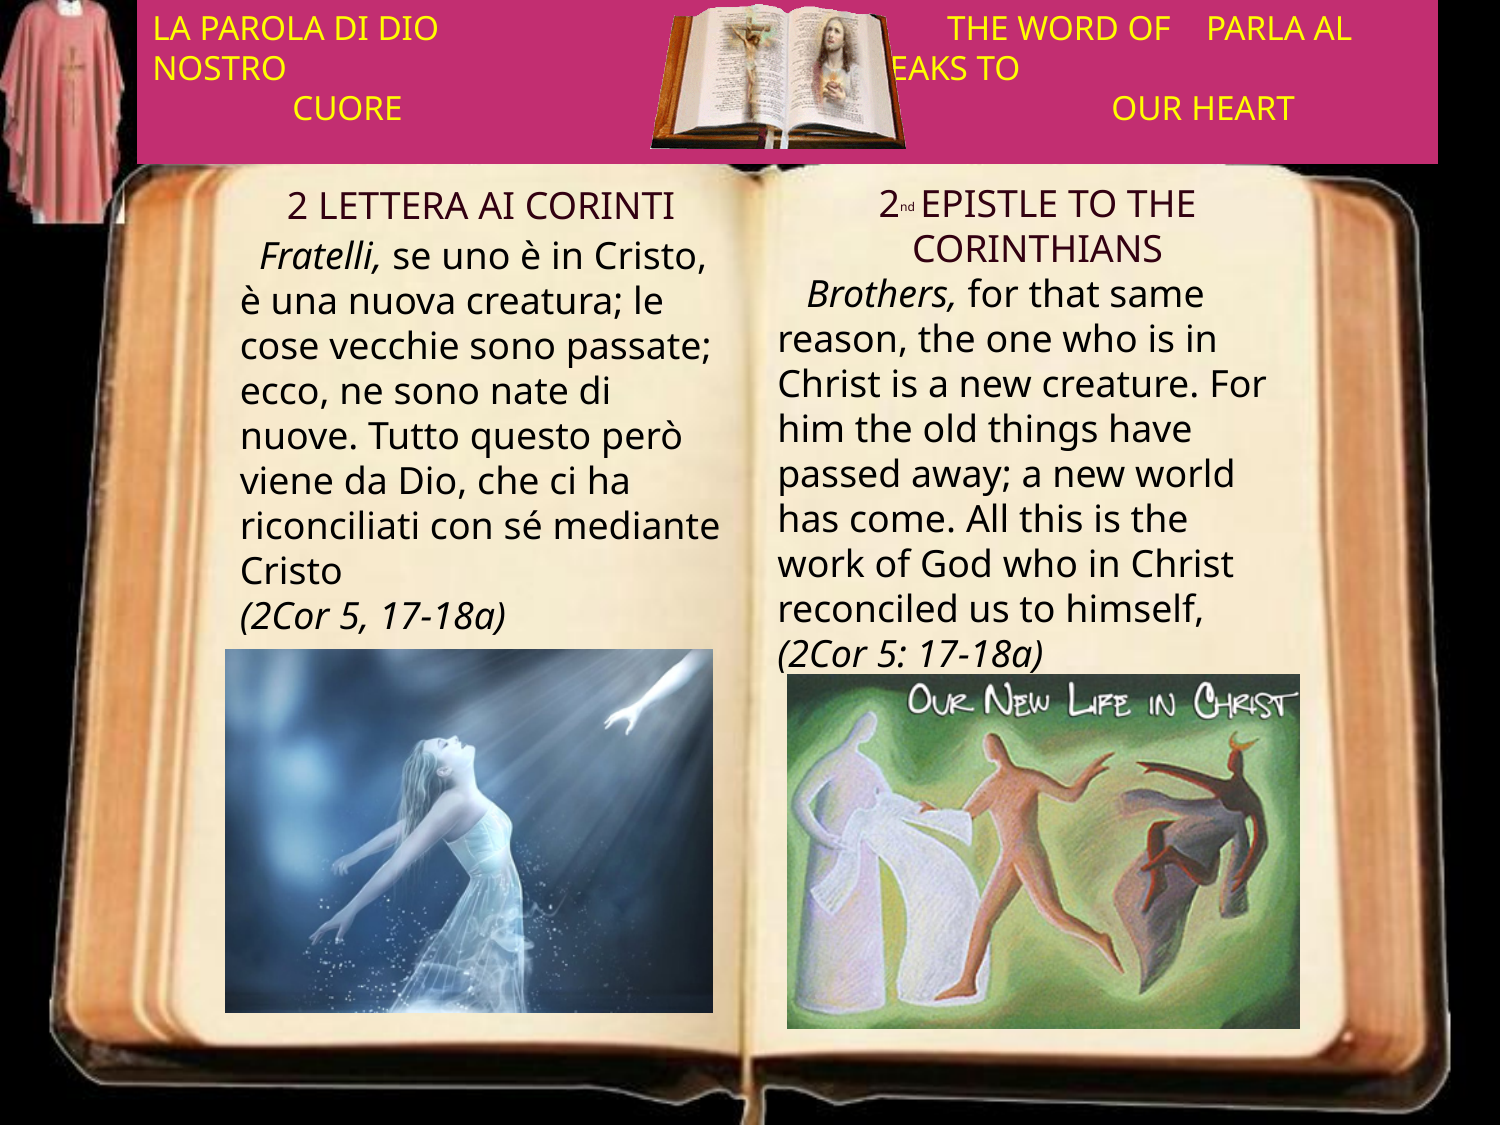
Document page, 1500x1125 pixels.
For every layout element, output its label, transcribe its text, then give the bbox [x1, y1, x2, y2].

text_box LA PAROLA DI DIO THE WORD OF PARLA AL NOSTRO GOD SPEAKS TO CUORE OUR HEART [137, 0, 1438, 163]
picture [0, 0, 1500, 1125]
text_box 2 LETTERA AI CORINTI [187, 174, 775, 235]
title 2nd EPISTLE TO THE CORINTHIANS [750, 187, 1325, 263]
picture [612, 0, 913, 156]
text_box Fratelli, se uno è in Cristo, è una nuova creatura; le cose vecchie sono passate; ecco, ne sono nate di nuove. Tutto questo però viene da Dio, che ci ha riconciliati con sé mediante Cristo (2Cor 5, 17-18a) [224, 224, 750, 645]
text_box Brothers, for that same reason, the one who is in Christ is a new creature. For him the old things have passed away; a new world has come. All this is the work of God who in Christ reconciled us to himself, (2Cor 5: 17-18a) [762, 262, 1300, 683]
